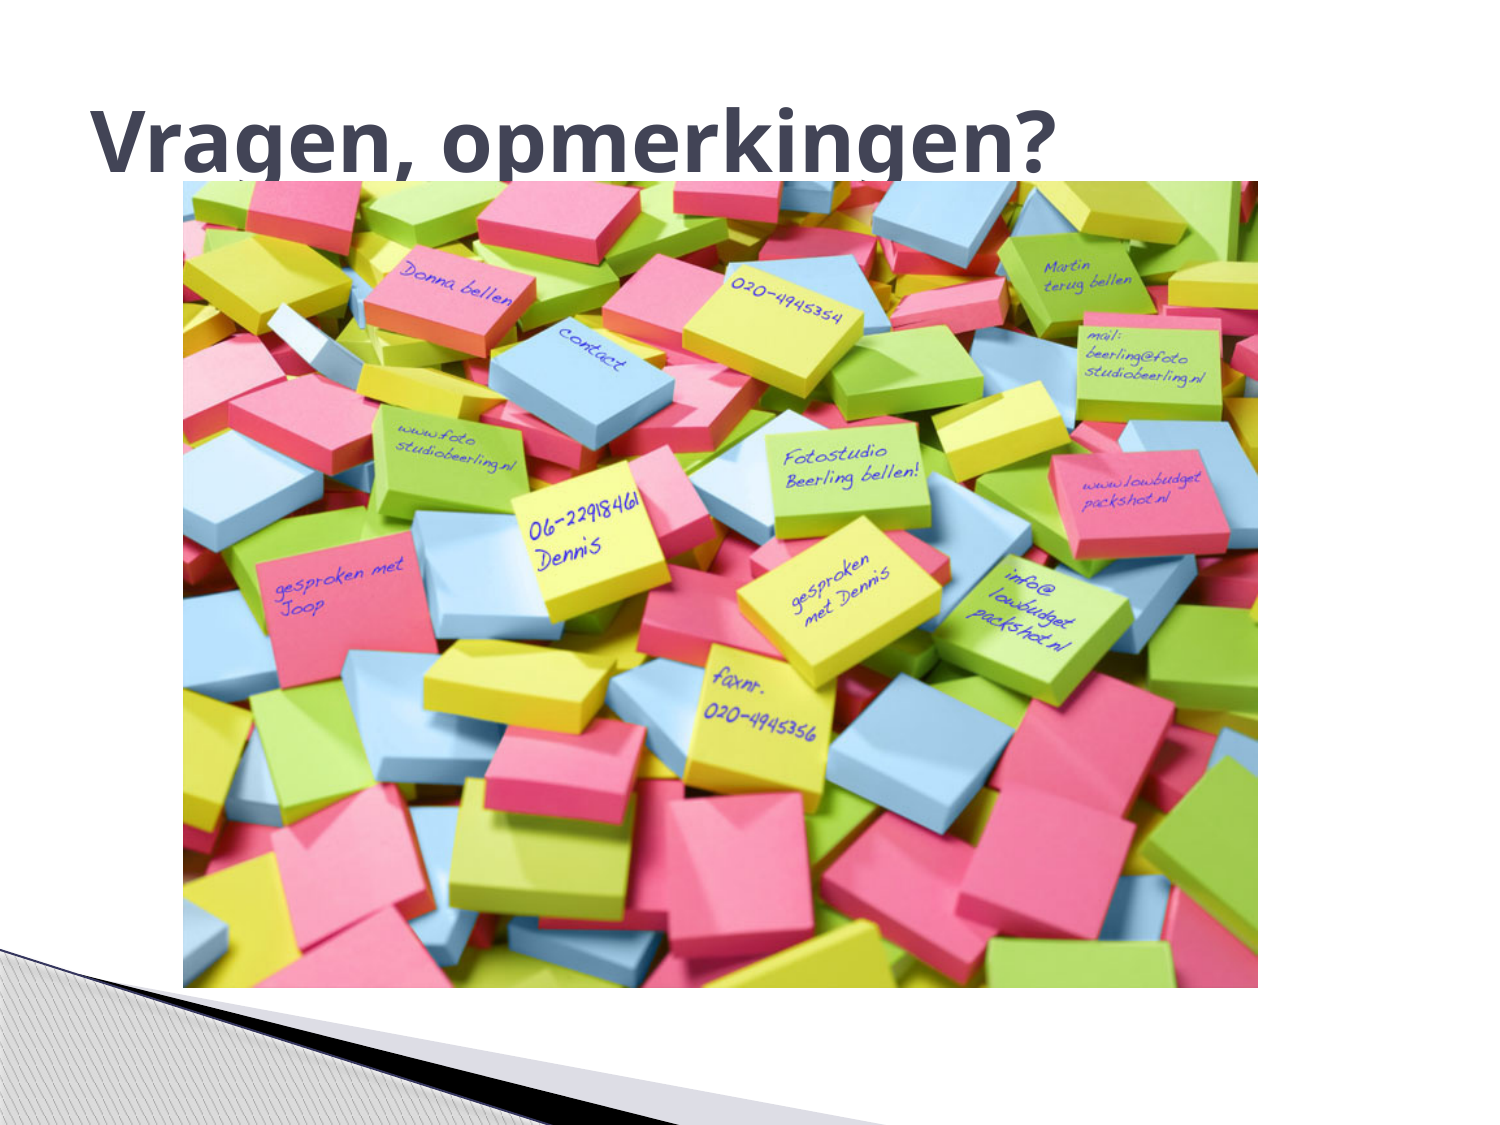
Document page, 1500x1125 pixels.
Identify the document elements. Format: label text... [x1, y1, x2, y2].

title Vragen, opmerkingen? [75, 45, 1425, 233]
picture [182, 181, 1259, 988]
